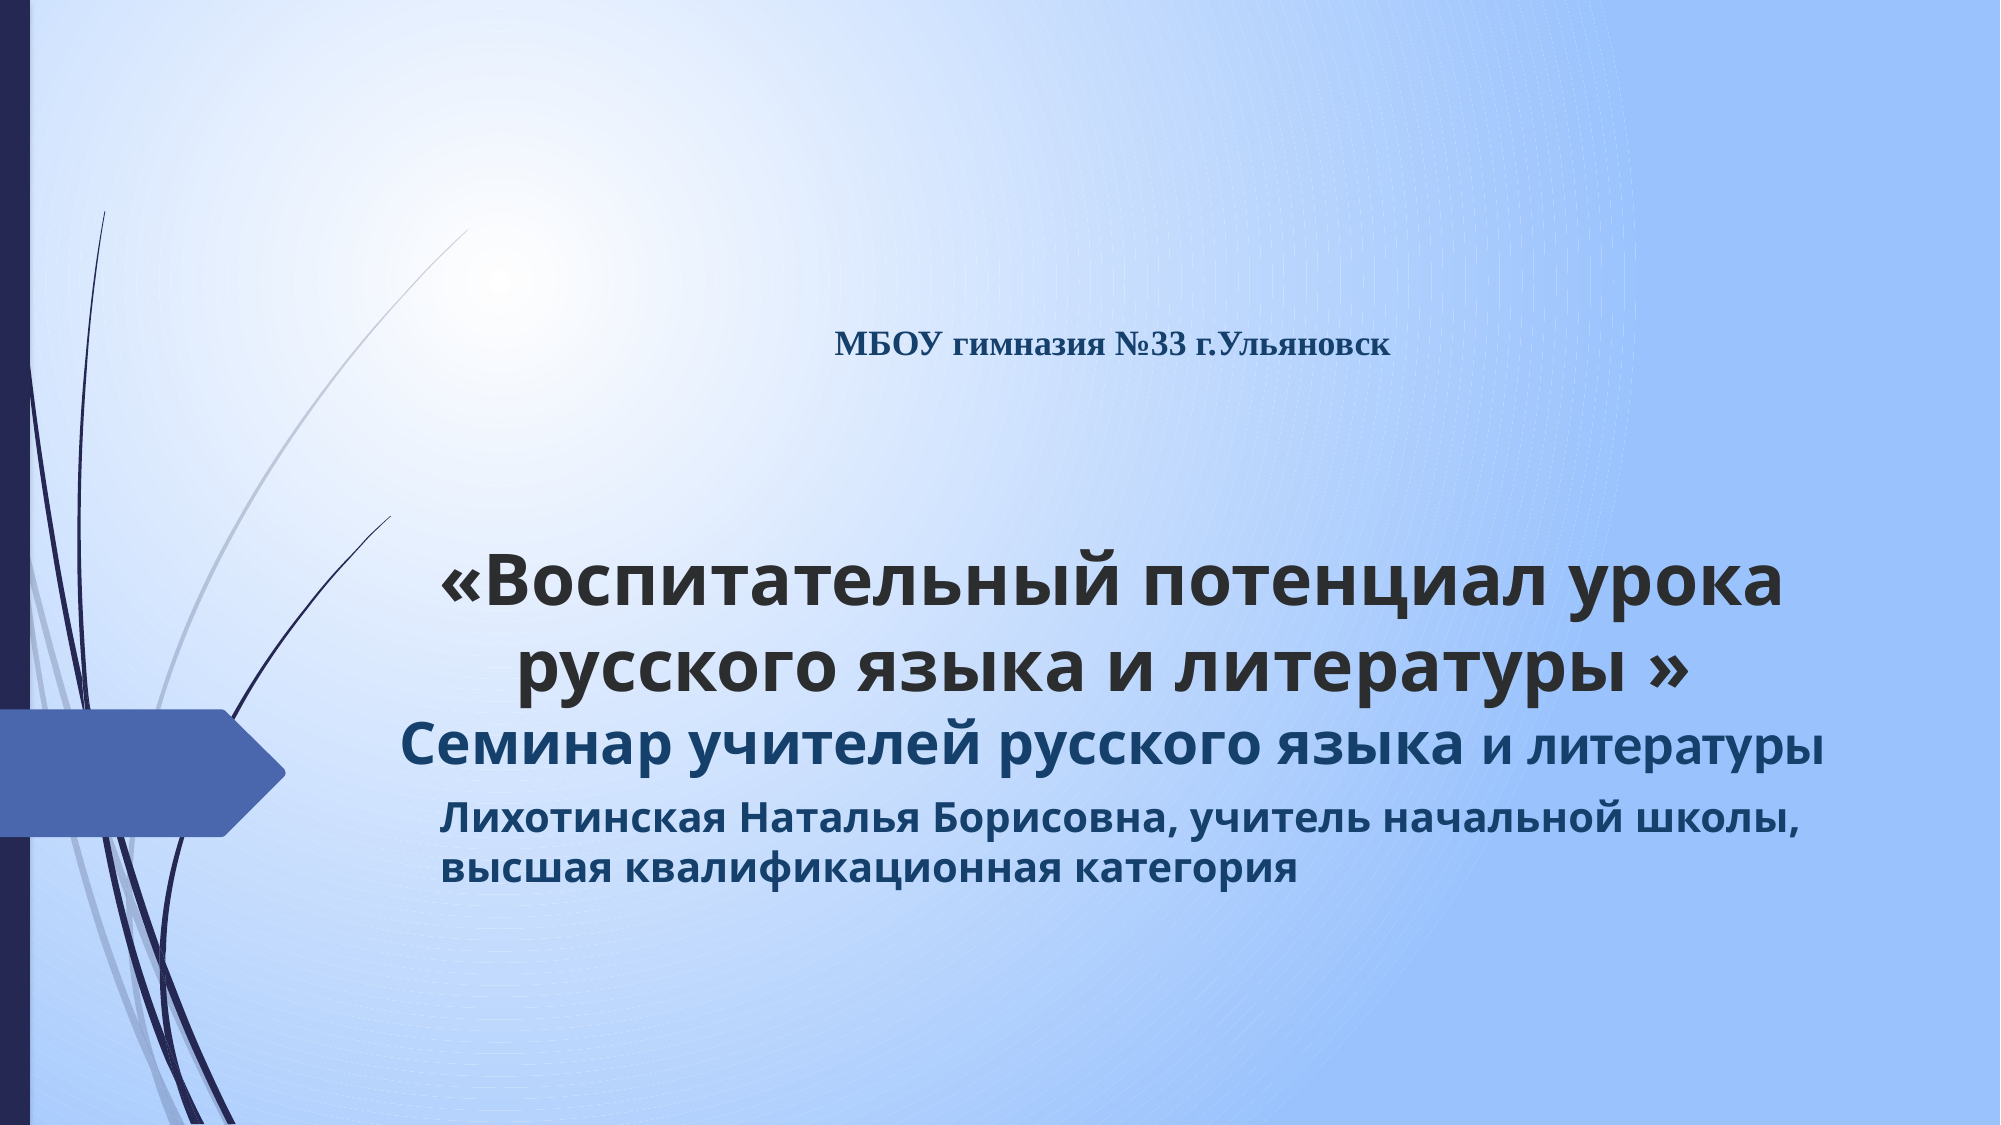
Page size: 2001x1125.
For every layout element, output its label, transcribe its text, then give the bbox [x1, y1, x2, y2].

subtitle Лихотинская Наталья Борисовна, учитель начальной школы, высшая квалификационная категория [424, 783, 1888, 969]
title МБОУ гимназия №33 г.Ульяновск «Воспитательный потенциал урока русского языка и литературы » Семинар учителей русского языка и литературы [381, 37, 1845, 784]
